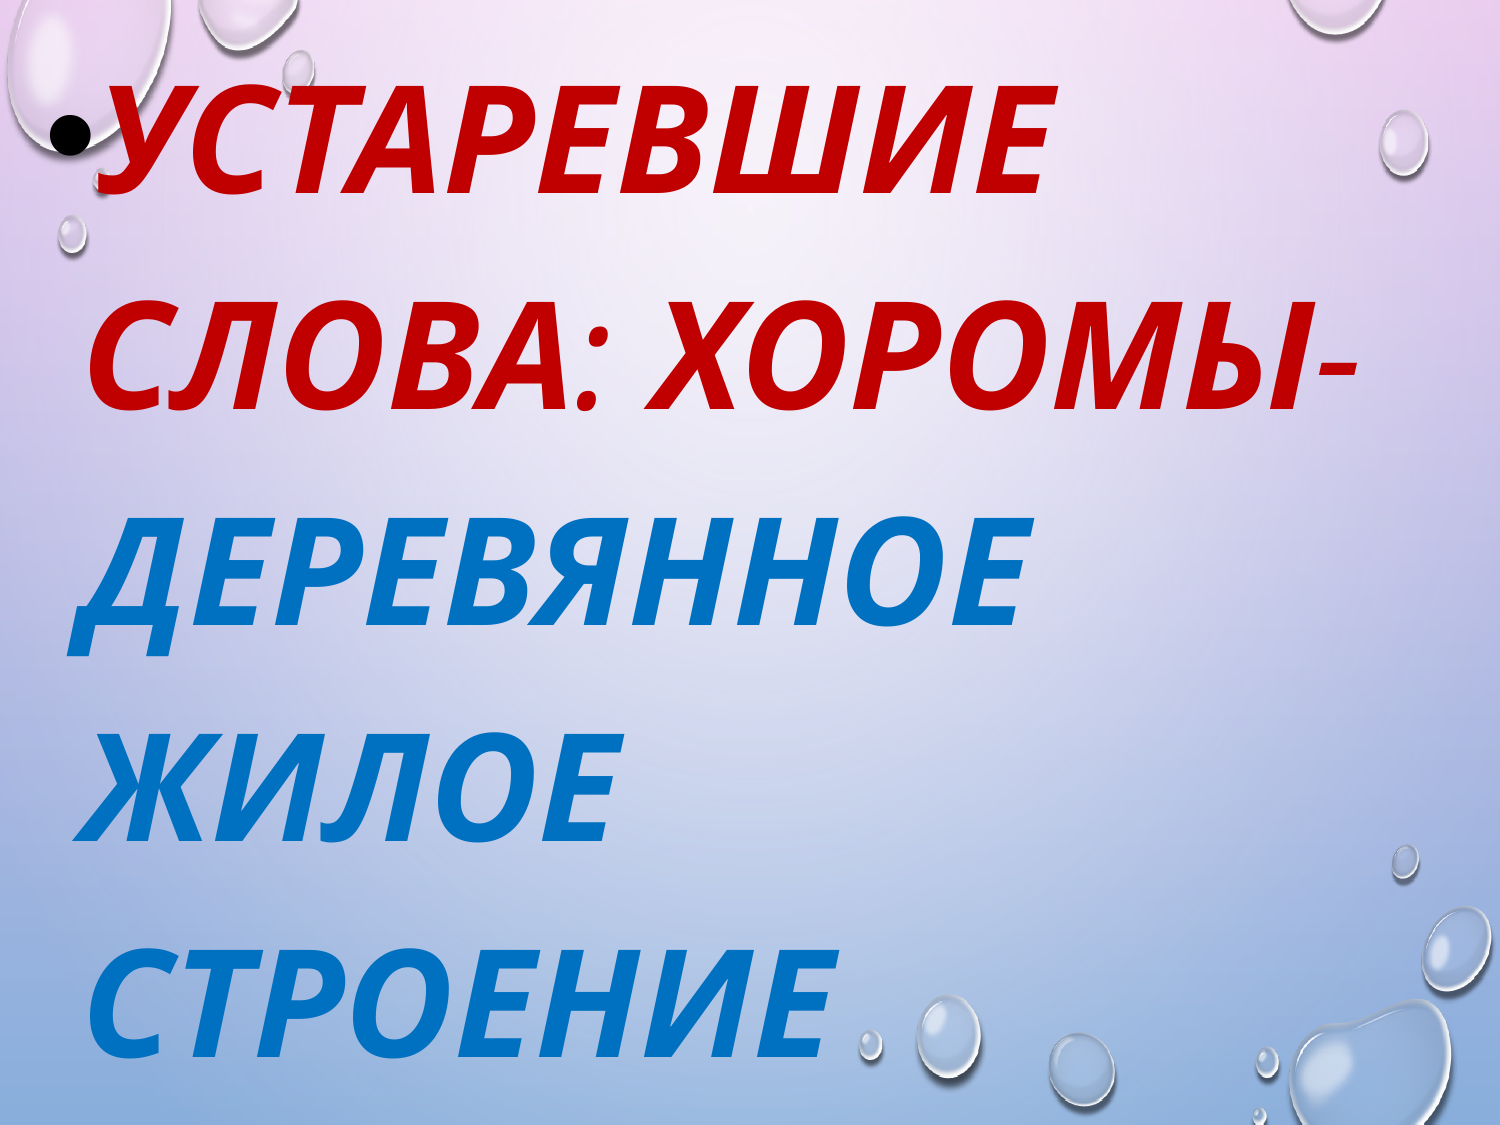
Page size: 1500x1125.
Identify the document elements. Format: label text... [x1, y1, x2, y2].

picture [0, 0, 1500, 1125]
list Устаревшие слова: хоромы- деревянное жилое строение [29, 0, 1424, 1071]
